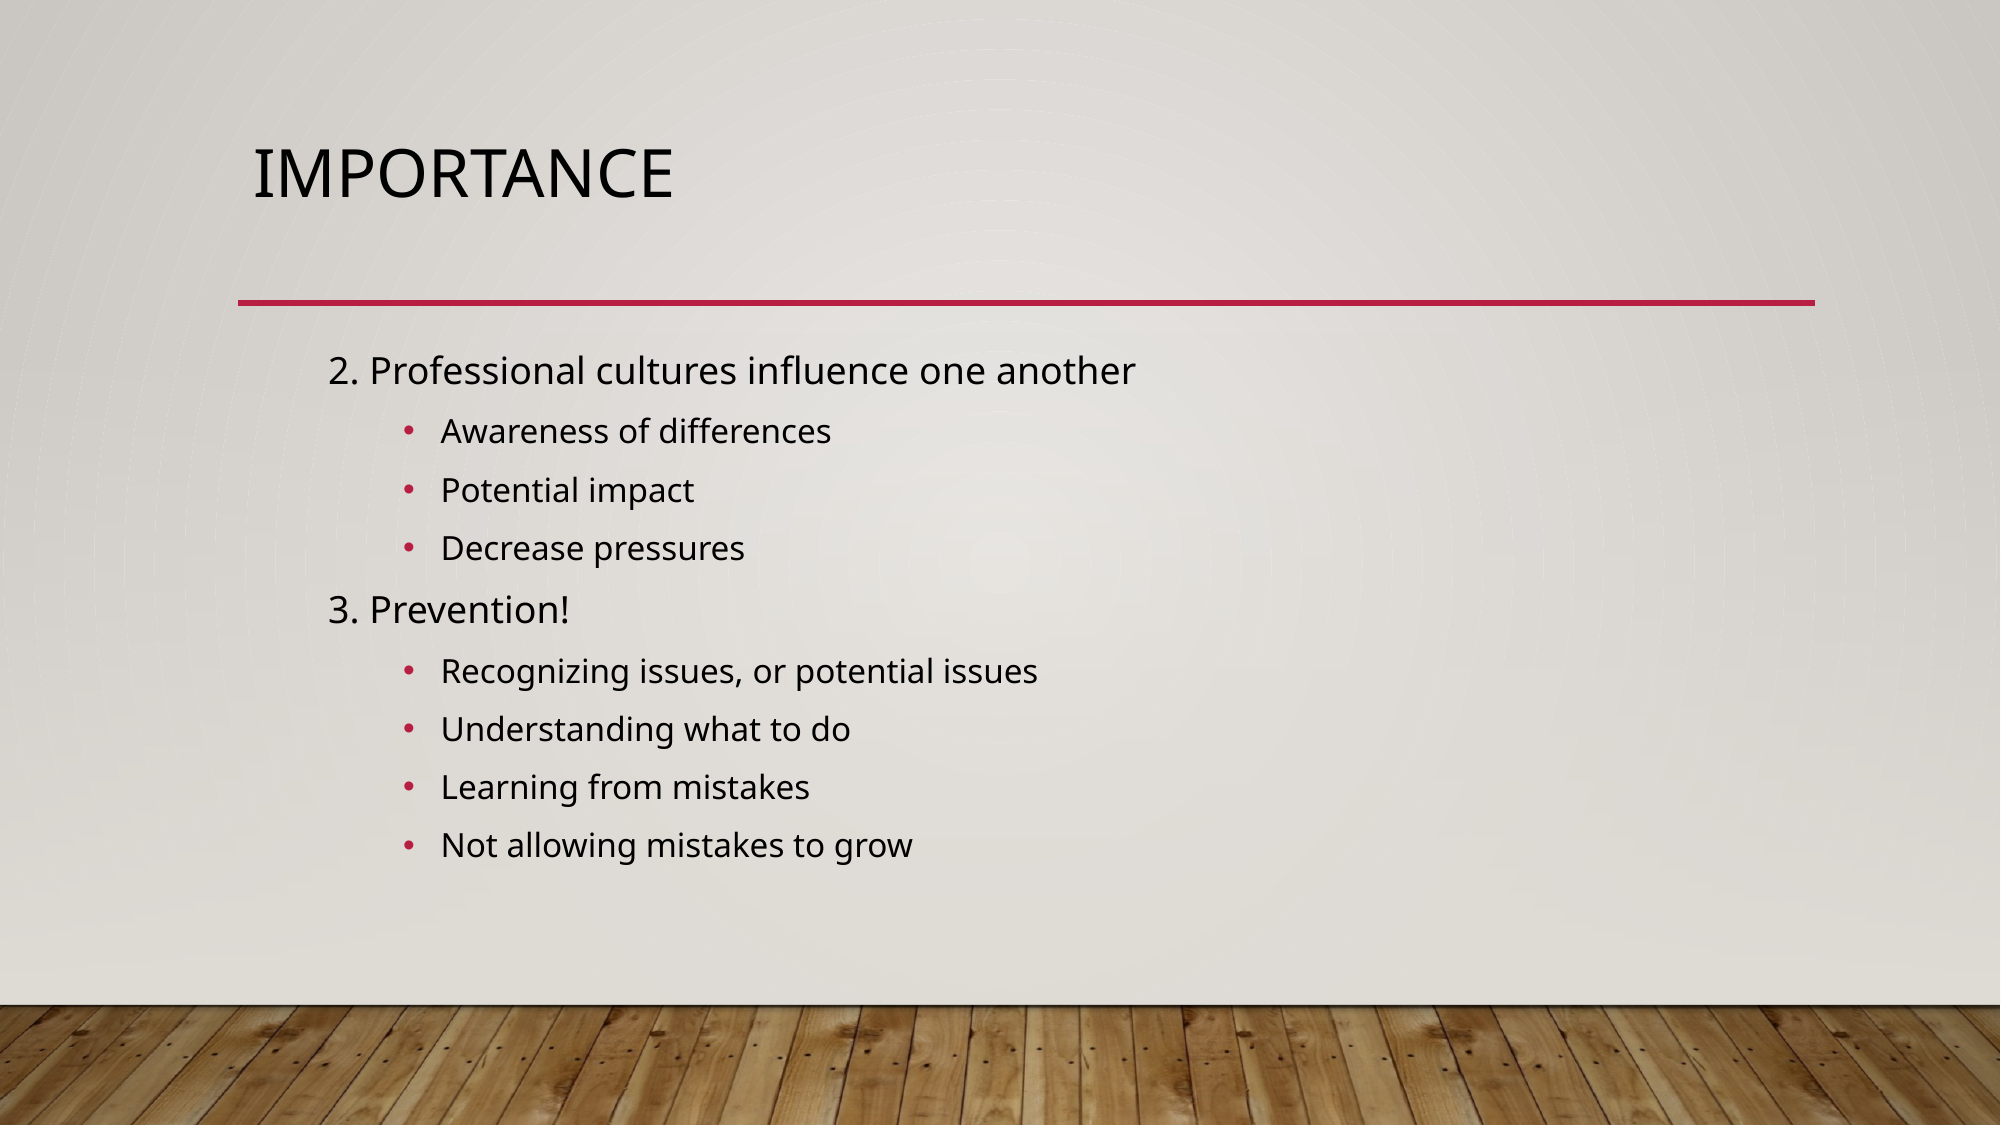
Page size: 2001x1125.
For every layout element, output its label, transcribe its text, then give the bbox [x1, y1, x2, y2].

picture [0, 1005, 2000, 1125]
list 2. Professional cultures influence one another Awareness of differences Potential impact Decrease pressures 3. Prevention! Recognizing issues, or potential issues Understanding what to do Learning from mistakes Not allowing mistakes to grow [238, 330, 1814, 897]
title Importance [238, 131, 1814, 305]
